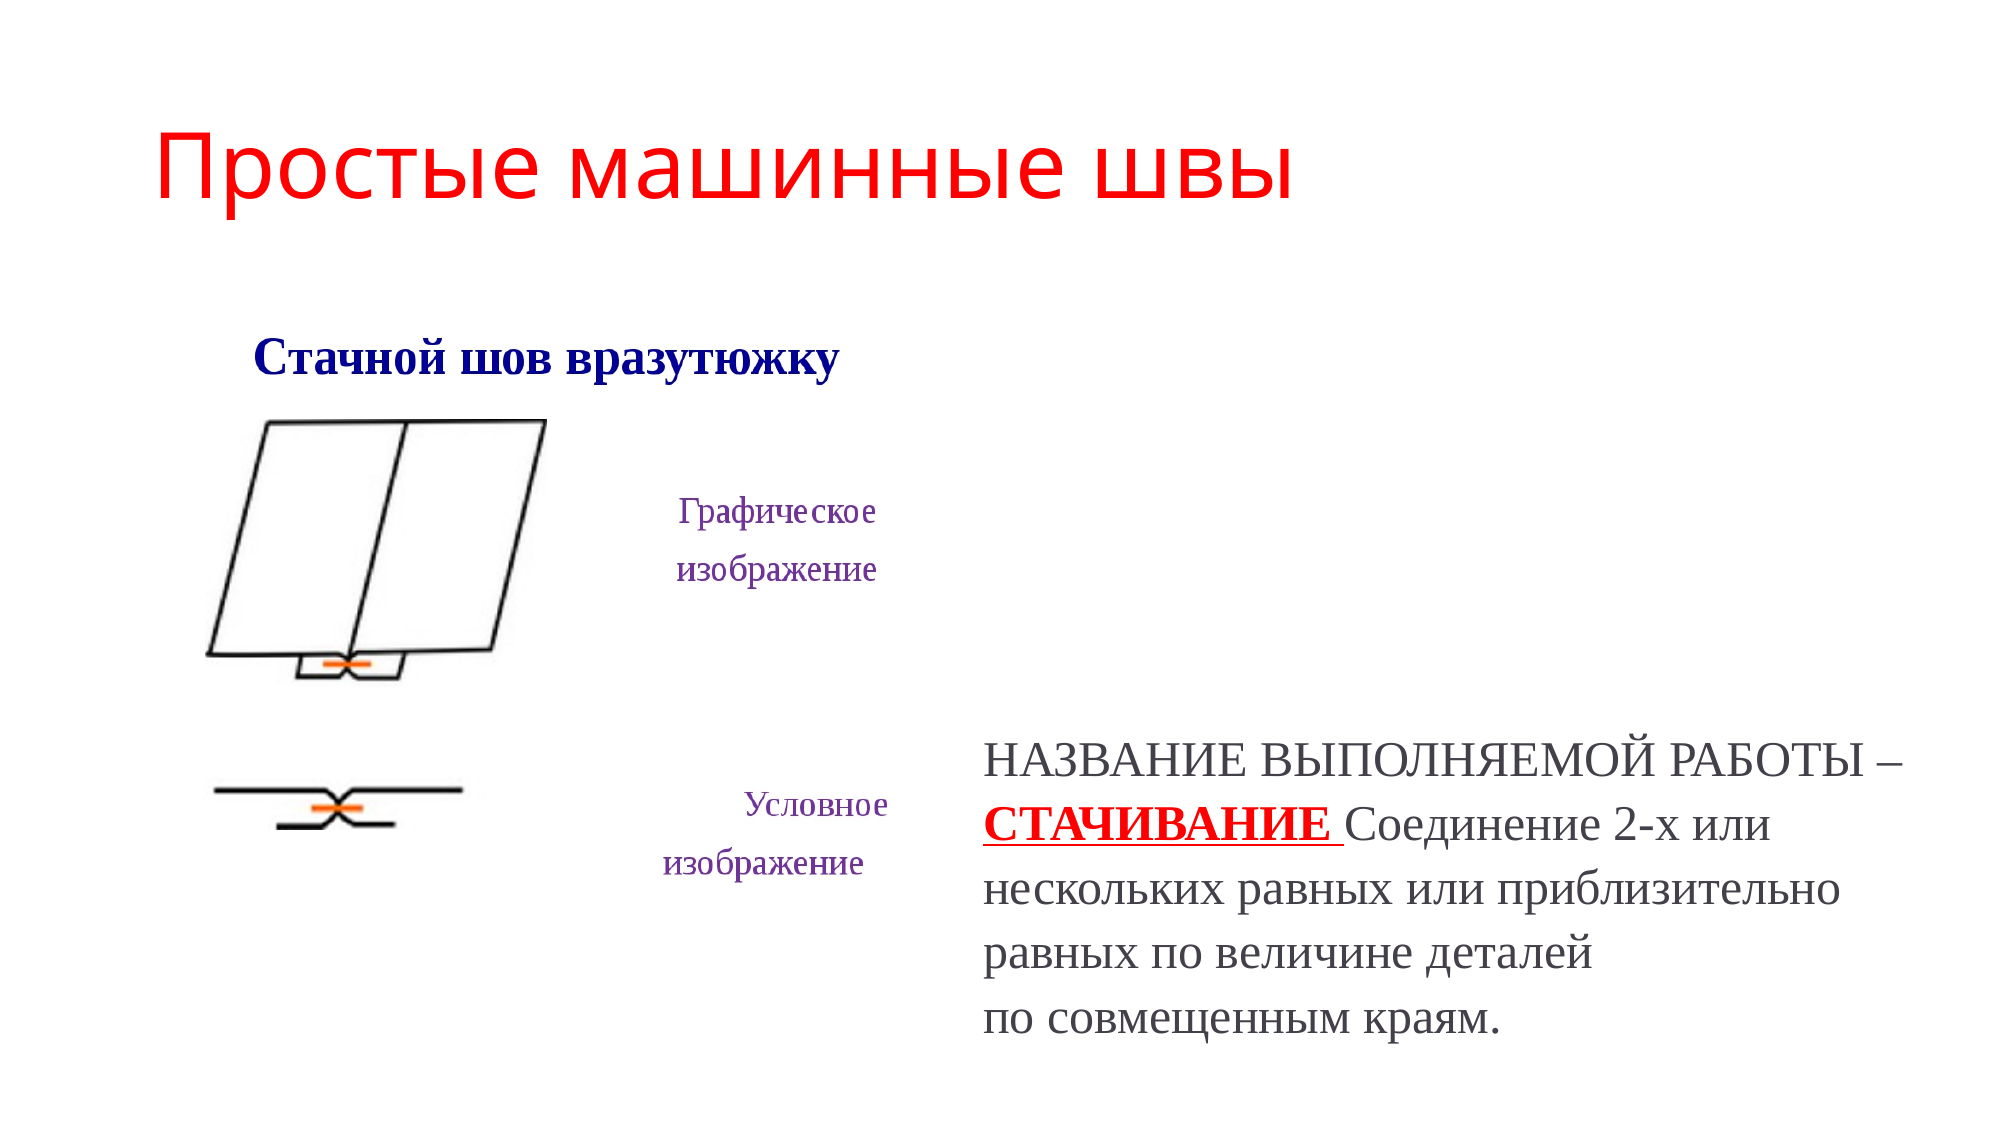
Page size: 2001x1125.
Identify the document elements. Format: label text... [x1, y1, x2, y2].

text_box Название выполняемой РАБОТы – СТАЧИВАНИЕ Соединение 2-х или нескольких равных или приблизительно равных по величине деталей по совмещенным краям. [968, 714, 1924, 1051]
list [137, 277, 956, 912]
title Простые машинные швы [137, 59, 1863, 278]
